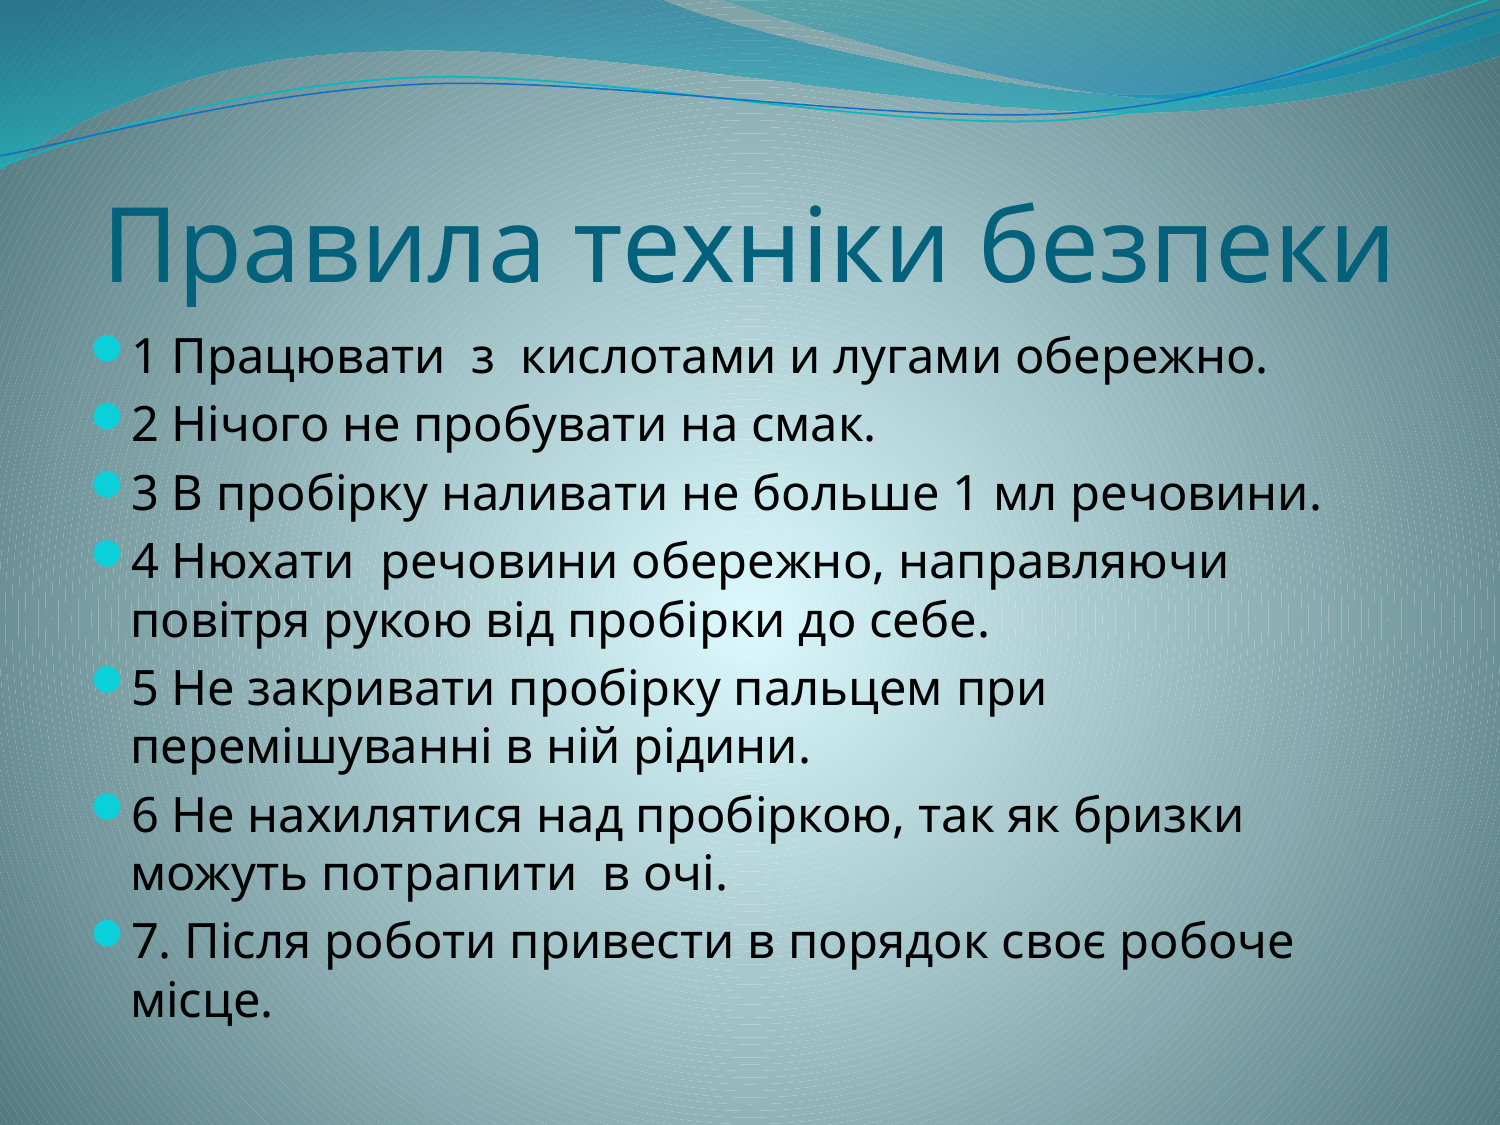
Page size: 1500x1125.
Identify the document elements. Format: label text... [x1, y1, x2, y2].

list 1​ Працювати з кислотами и лугами обережно. 2​ Нічого не пробувати на смак. 3​ В пробірку наливати не больше 1 мл речовини. 4​ Нюхати речовини обережно, направляючи повітря рукою від пробірки до себе. 5​ Не закривати пробірку пальцем при перемішуванні в ній рідини. 6​ Не нахилятися над пробіркою, так як бризки можуть потрапити в очі. 7. Після роботи привести в порядок своє робоче місце. [75, 317, 1425, 1038]
title Правила техніки безпеки [75, 115, 1425, 303]
